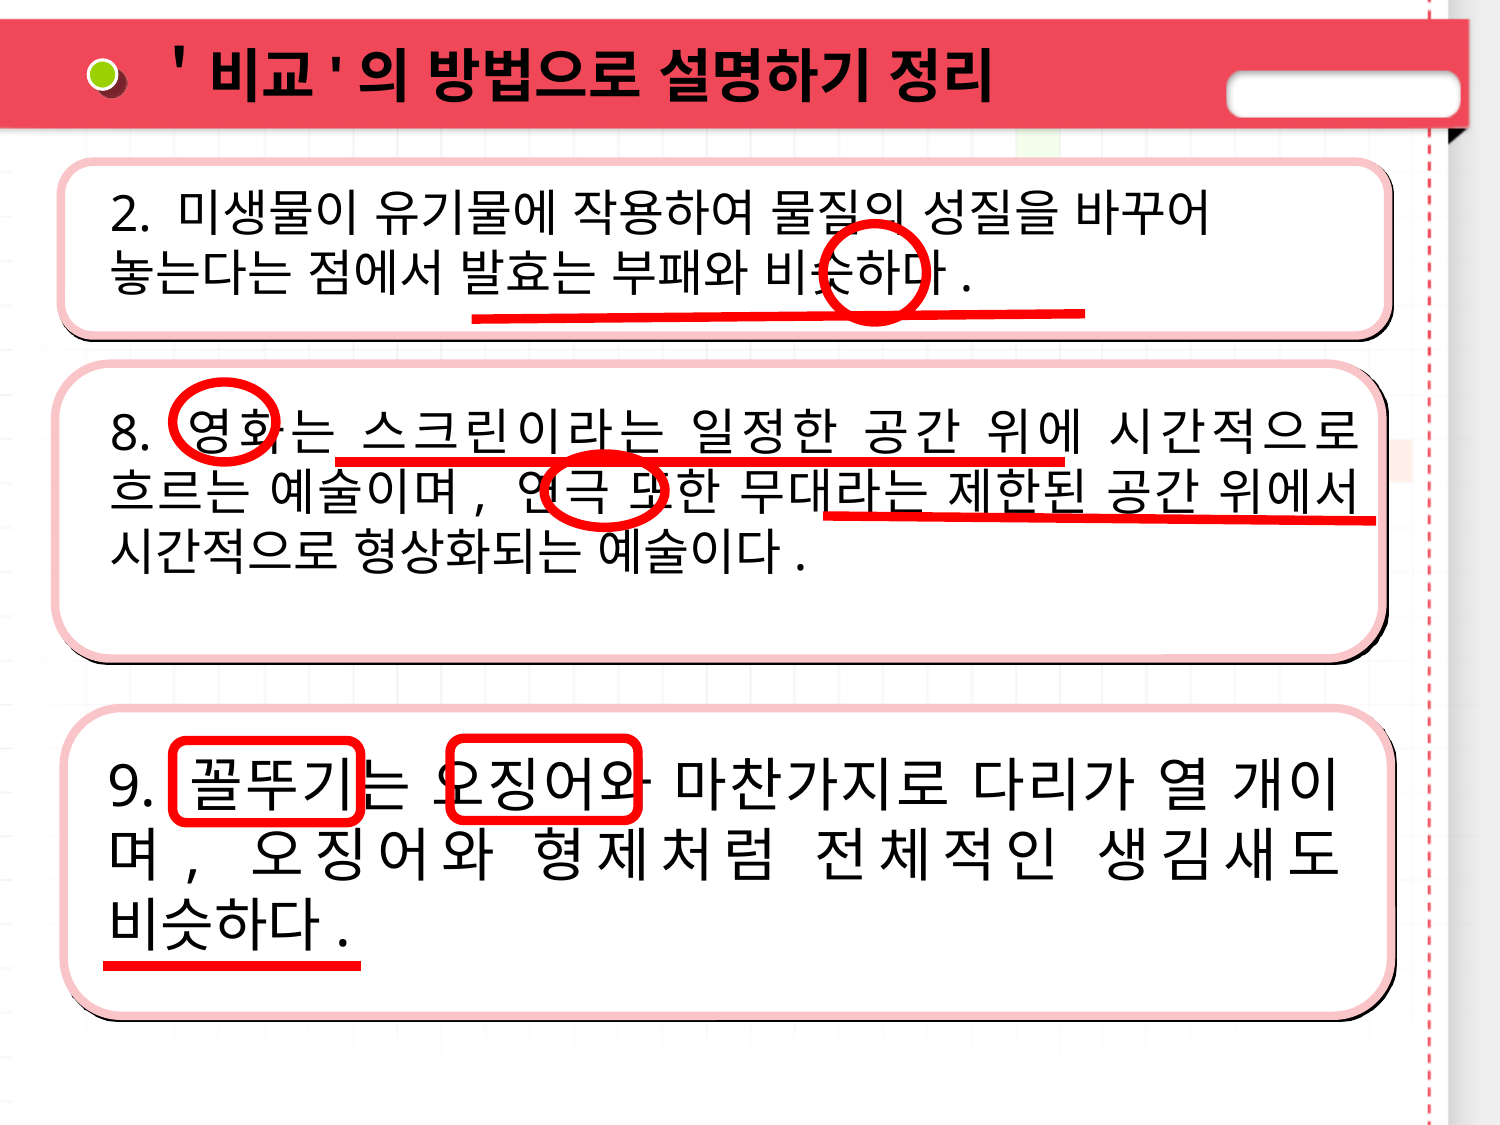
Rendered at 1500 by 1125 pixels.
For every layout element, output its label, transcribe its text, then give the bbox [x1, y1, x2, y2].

picture [98, 75, 124, 97]
text_box [0, 0, 1500, 75]
picture [0, 75, 1500, 1125]
text_box 8. 영화는 스크린이라는 일정한 공간 위에 시간적으로 흐르는 예술이며, 연극 또한 무대라는 제한된 공간 위에서 시간적으로 형상화되는 예술이다. [95, 392, 1376, 650]
text_box [52, 361, 1385, 661]
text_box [471, 313, 1086, 320]
text_box [541, 470, 668, 530]
text_box [447, 736, 641, 823]
text_box [170, 738, 363, 825]
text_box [822, 515, 1377, 522]
text_box 9. 꼴뚜기는 오징어와 마찬가지로 다리가 열 개이며, 오징어와 형제처럼 전체적인 생김새도 비슷하다. [92, 740, 1357, 956]
text_box [88, 59, 117, 90]
text_box ＇비교'의 방법으로 설명하기 정리 [135, 31, 1086, 109]
text_box 2. 미생물이 유기물에 작용하여 물질의 성질을 바꾸어 놓는다는 점에서 발효는 부패와 비슷하다. [95, 174, 1399, 329]
text_box [821, 221, 929, 312]
text_box [58, 159, 1384, 338]
text_box [61, 705, 1394, 1018]
text_box [564, 451, 645, 461]
text_box [170, 379, 279, 465]
